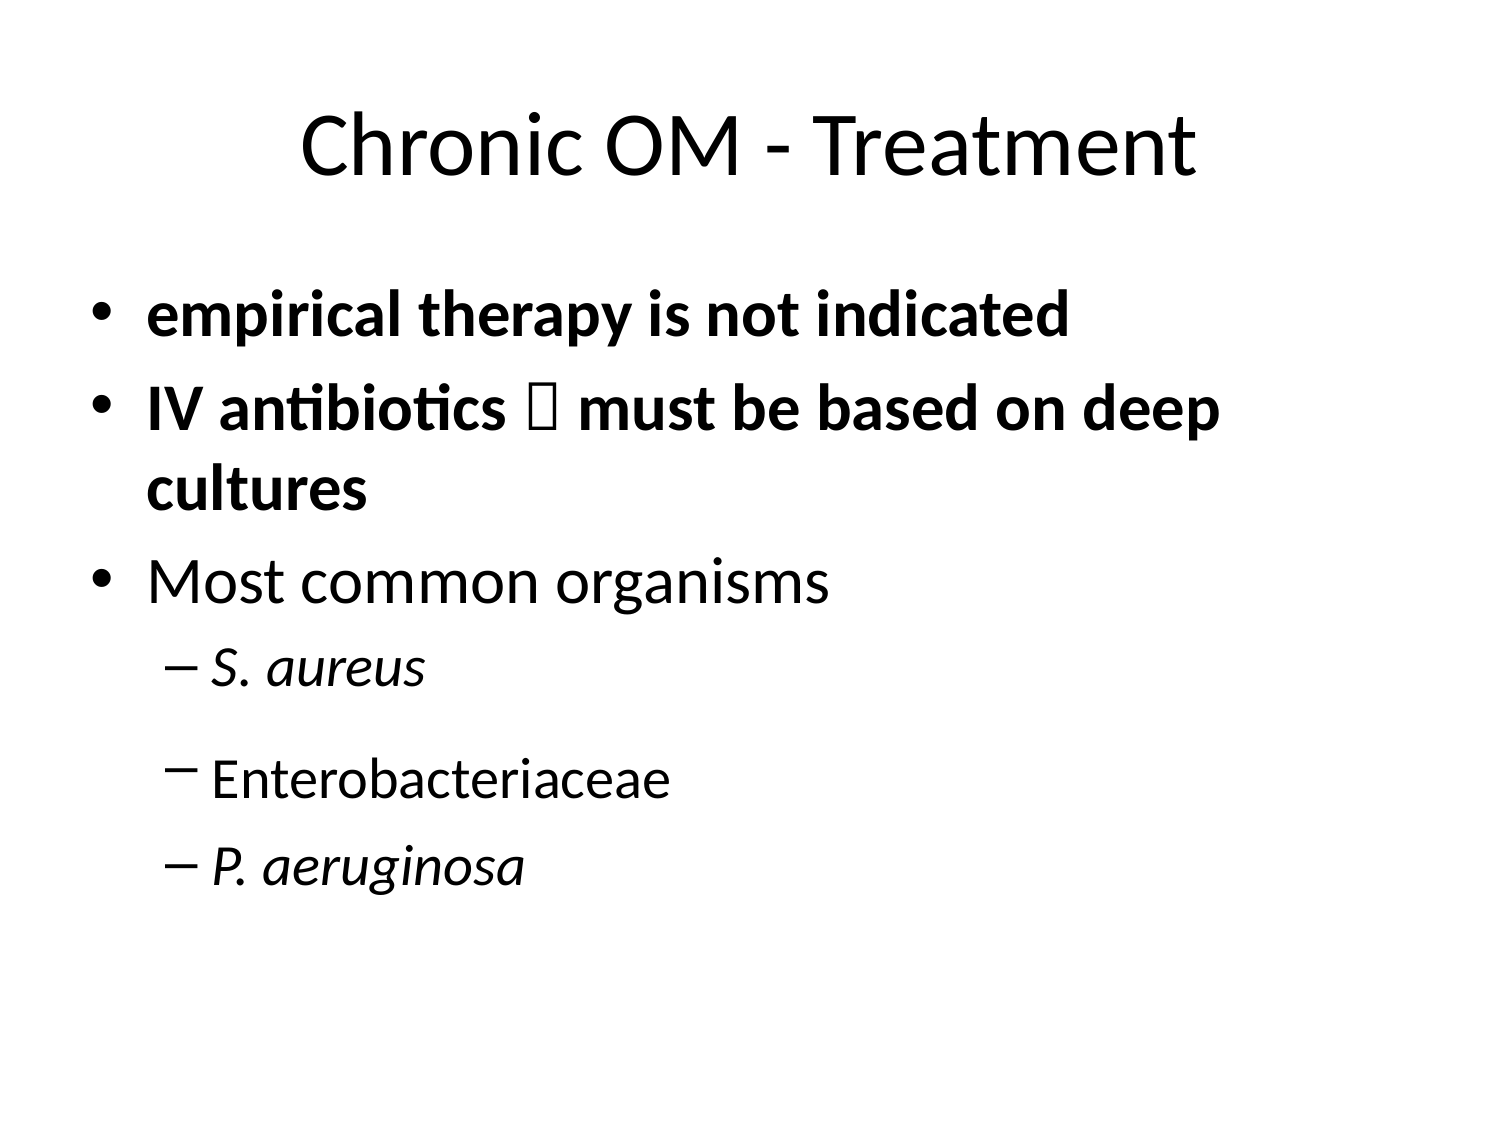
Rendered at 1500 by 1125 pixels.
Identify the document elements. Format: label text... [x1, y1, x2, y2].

list empirical therapy is not indicated IV antibiotics  must be based on deep cultures Most common organisms S. aureus Enterobacteriaceae P. aeruginosa [75, 262, 1425, 1005]
title Chronic OM - Treatment [75, 45, 1425, 233]
